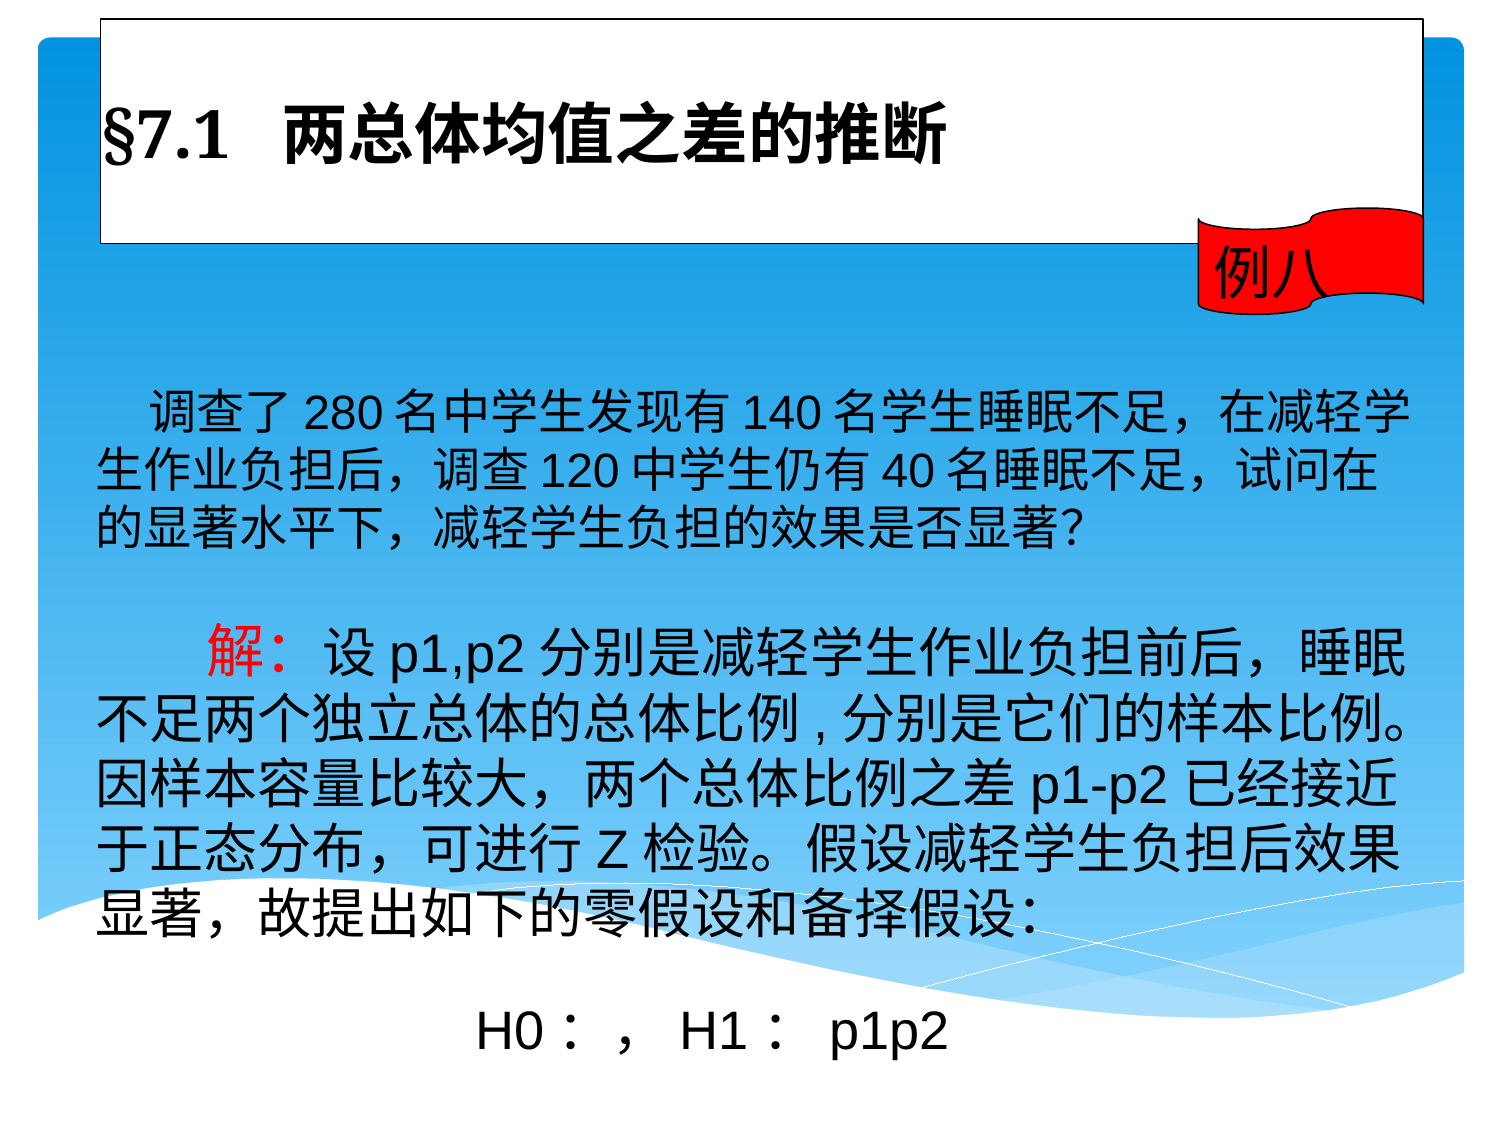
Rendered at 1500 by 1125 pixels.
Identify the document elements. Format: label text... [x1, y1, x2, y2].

text_box 调查了280名中学生发现有140名学生睡眠不足，在减轻学生作业负担后，调查120中学生仍有40名睡眠不足，试问在 的显著水平下，减轻学生负担的效果是否显著？ [80, 338, 1427, 563]
title §7.1 两总体均值之差的推断 [100, 19, 1424, 244]
text_box 例八 [1198, 208, 1424, 315]
